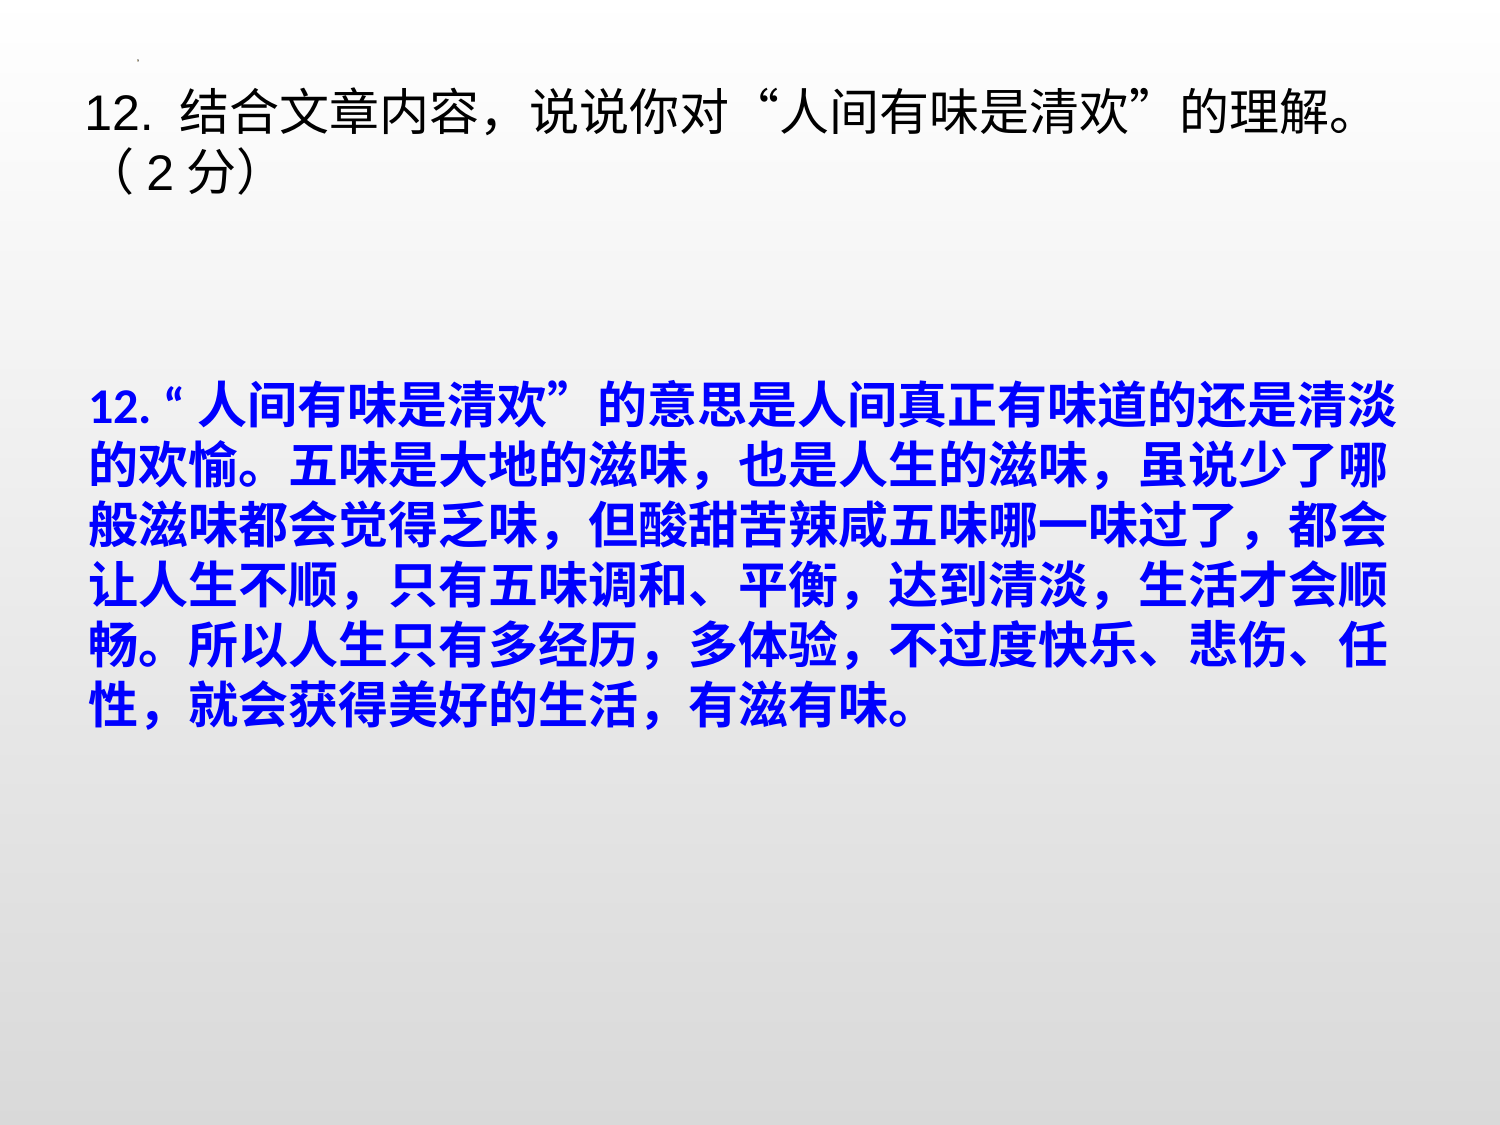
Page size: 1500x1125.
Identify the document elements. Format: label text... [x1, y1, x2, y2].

text_box 12. 结合文章内容，说说你对“人间有味是清欢”的理解。（2分） [69, 73, 1479, 208]
text_box 12. “人间有味是清欢”的意思是人间真正有味道的还是清淡的欢愉。五味是大地的滋味，也是人生的滋味，虽说少了哪般滋味都会觉得乏味，但酸甜苦辣咸五味哪一味过了，都会让人生不顺，只有五味调和、平衡，达到清淡，生活才会顺畅。所以人生只有多经历，多体验，不过度快乐、悲伤、任性，就会获得美好的生活，有滋有味。 [73, 365, 1450, 741]
